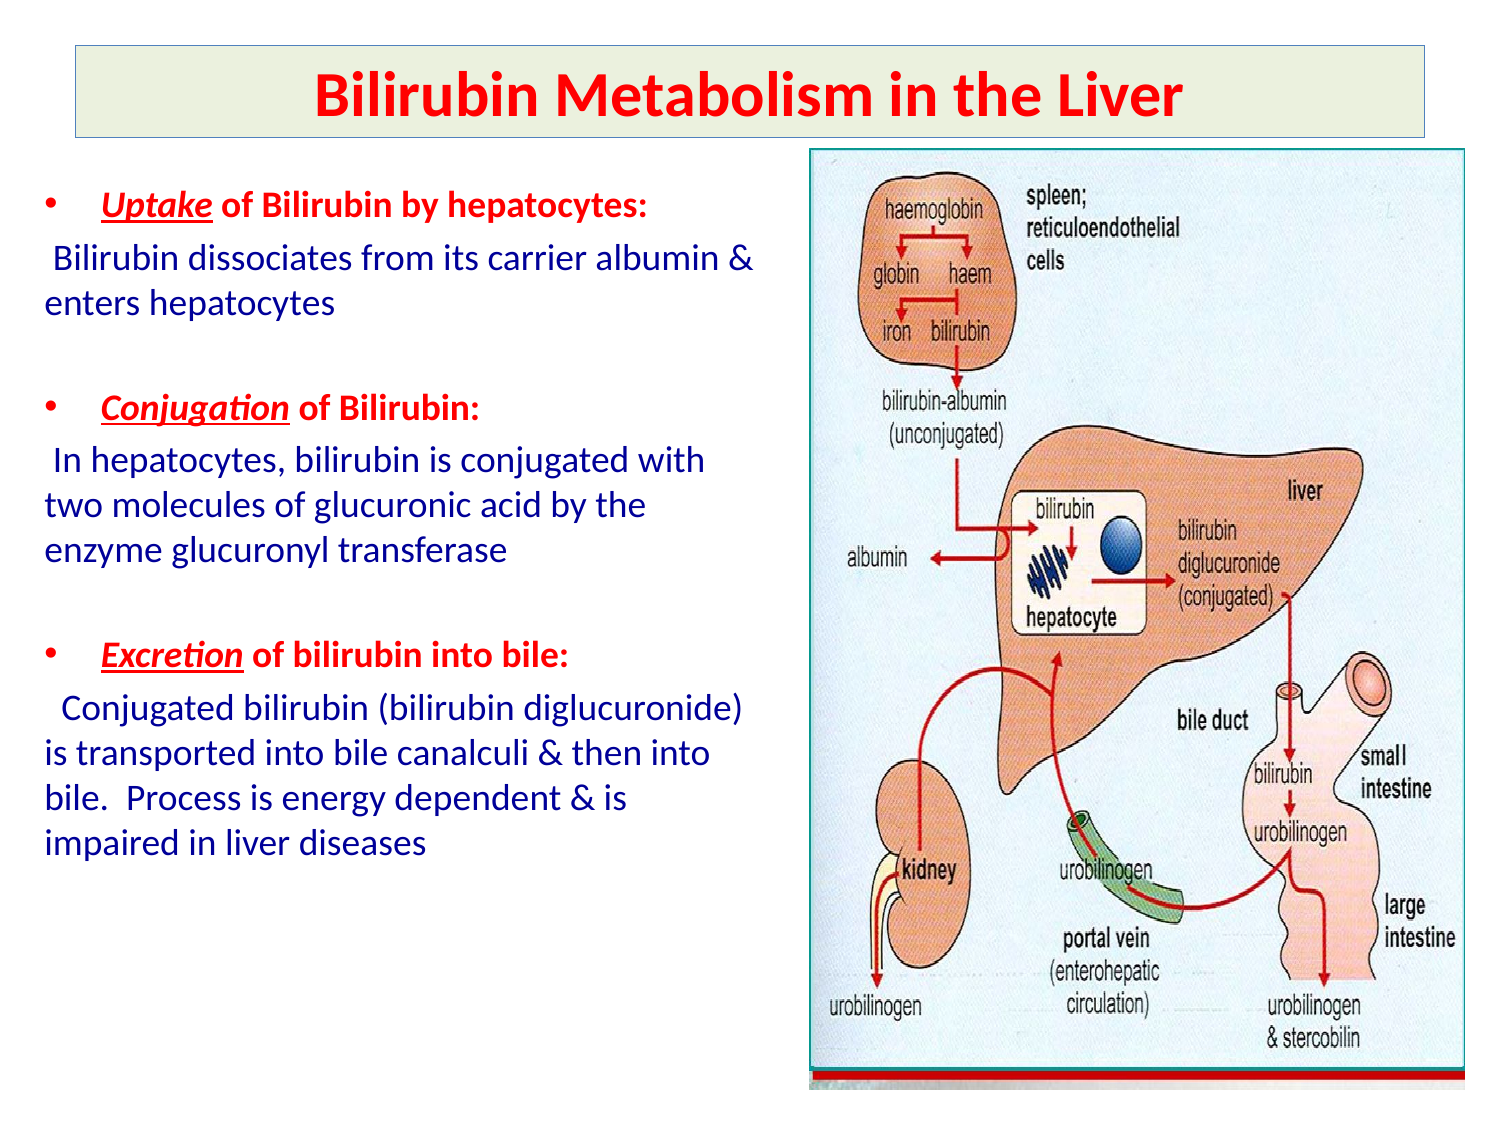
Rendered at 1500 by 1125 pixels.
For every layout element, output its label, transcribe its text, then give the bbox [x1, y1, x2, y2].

title Bilirubin Metabolism in the Liver [75, 45, 1425, 138]
picture [808, 148, 1465, 1090]
list Uptake of Bilirubin by hepatocytes: Bilirubin dissociates from its carrier albumin & enters hepatocytes Conjugation of Bilirubin: In hepatocytes, bilirubin is conjugated with two molecules of glucuronic acid by the enzyme glucuronyl transferase Excretion of bilirubin into bile: Conjugated bilirubin (bilirubin diglucuronide) is transported into bile canalculi & then into bile. Process is energy dependent & is impaired in liver diseases [29, 172, 786, 1071]
